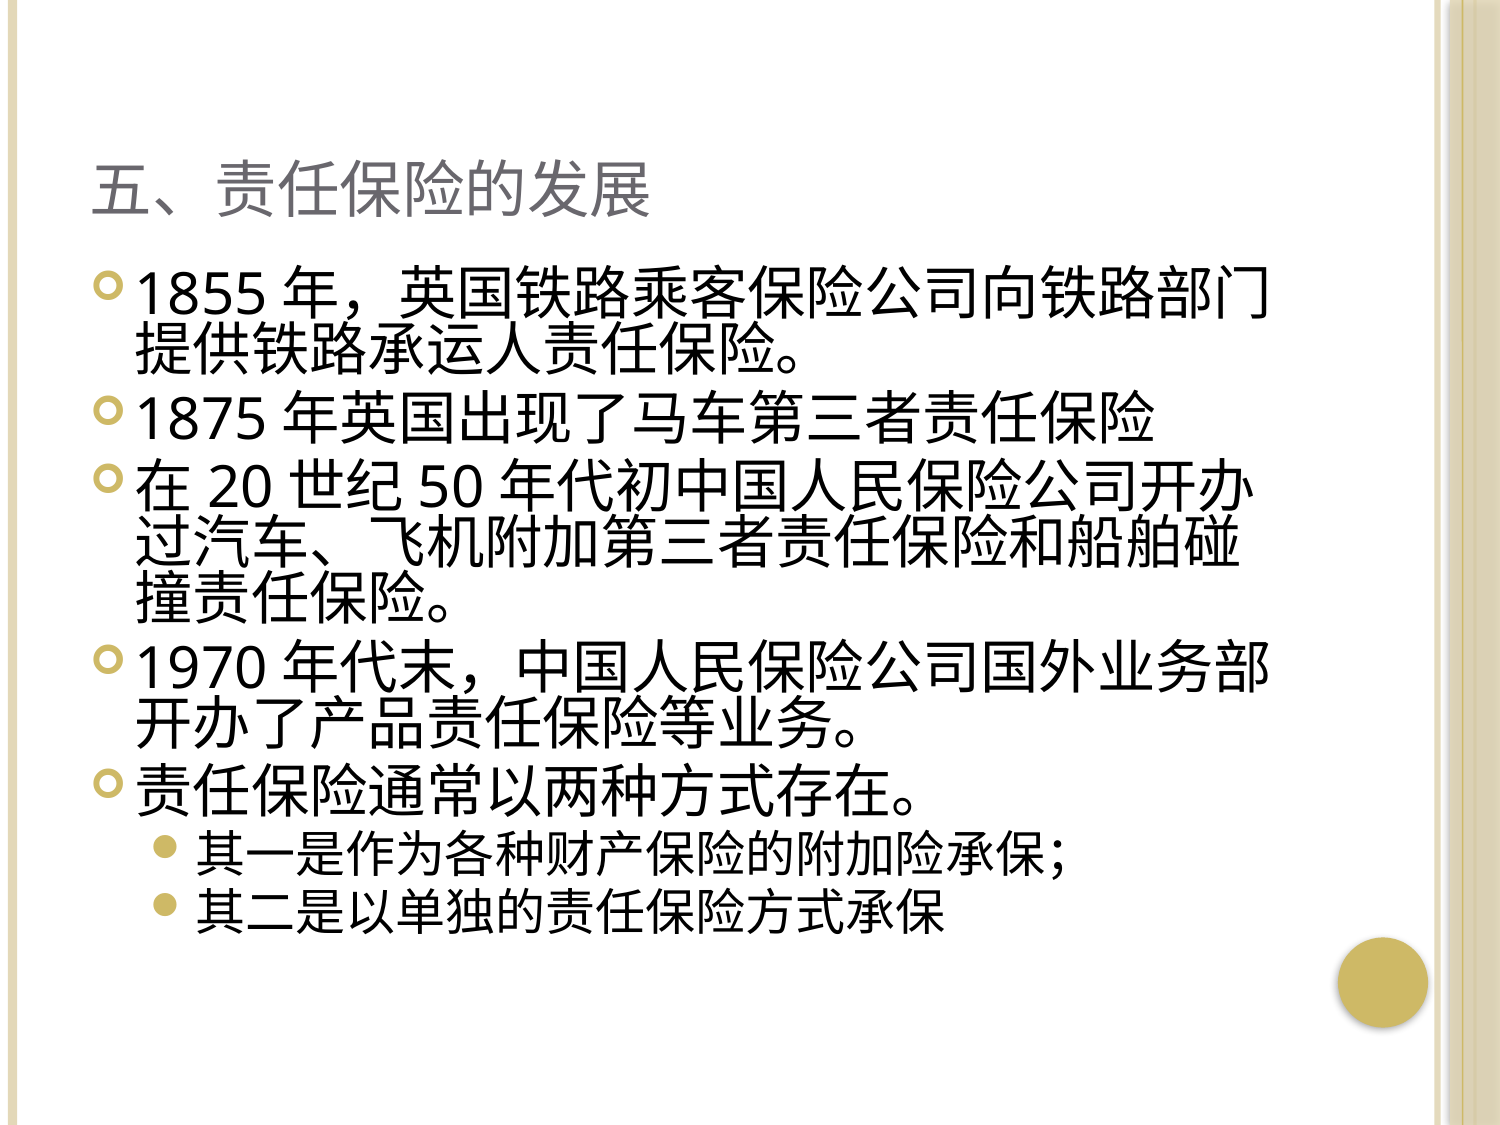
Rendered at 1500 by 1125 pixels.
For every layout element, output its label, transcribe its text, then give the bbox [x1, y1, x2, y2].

title 五、责任保险的发展 [75, 45, 1300, 233]
list 1855年，英国铁路乘客保险公司向铁路部门提供铁路承运人责任保险。 1875年英国出现了马车第三者责任保险 在20世纪50年代初中国人民保险公司开办过汽车、飞机附加第三者责任保险和船舶碰撞责任保险。 1970年代末，中国人民保险公司国外业务部开办了产品责任保险等业务。 责任保险通常以两种方式存在。 其一是作为各种财产保险的附加险承保； 其二是以单独的责任保险方式承保 [74, 262, 1301, 1063]
